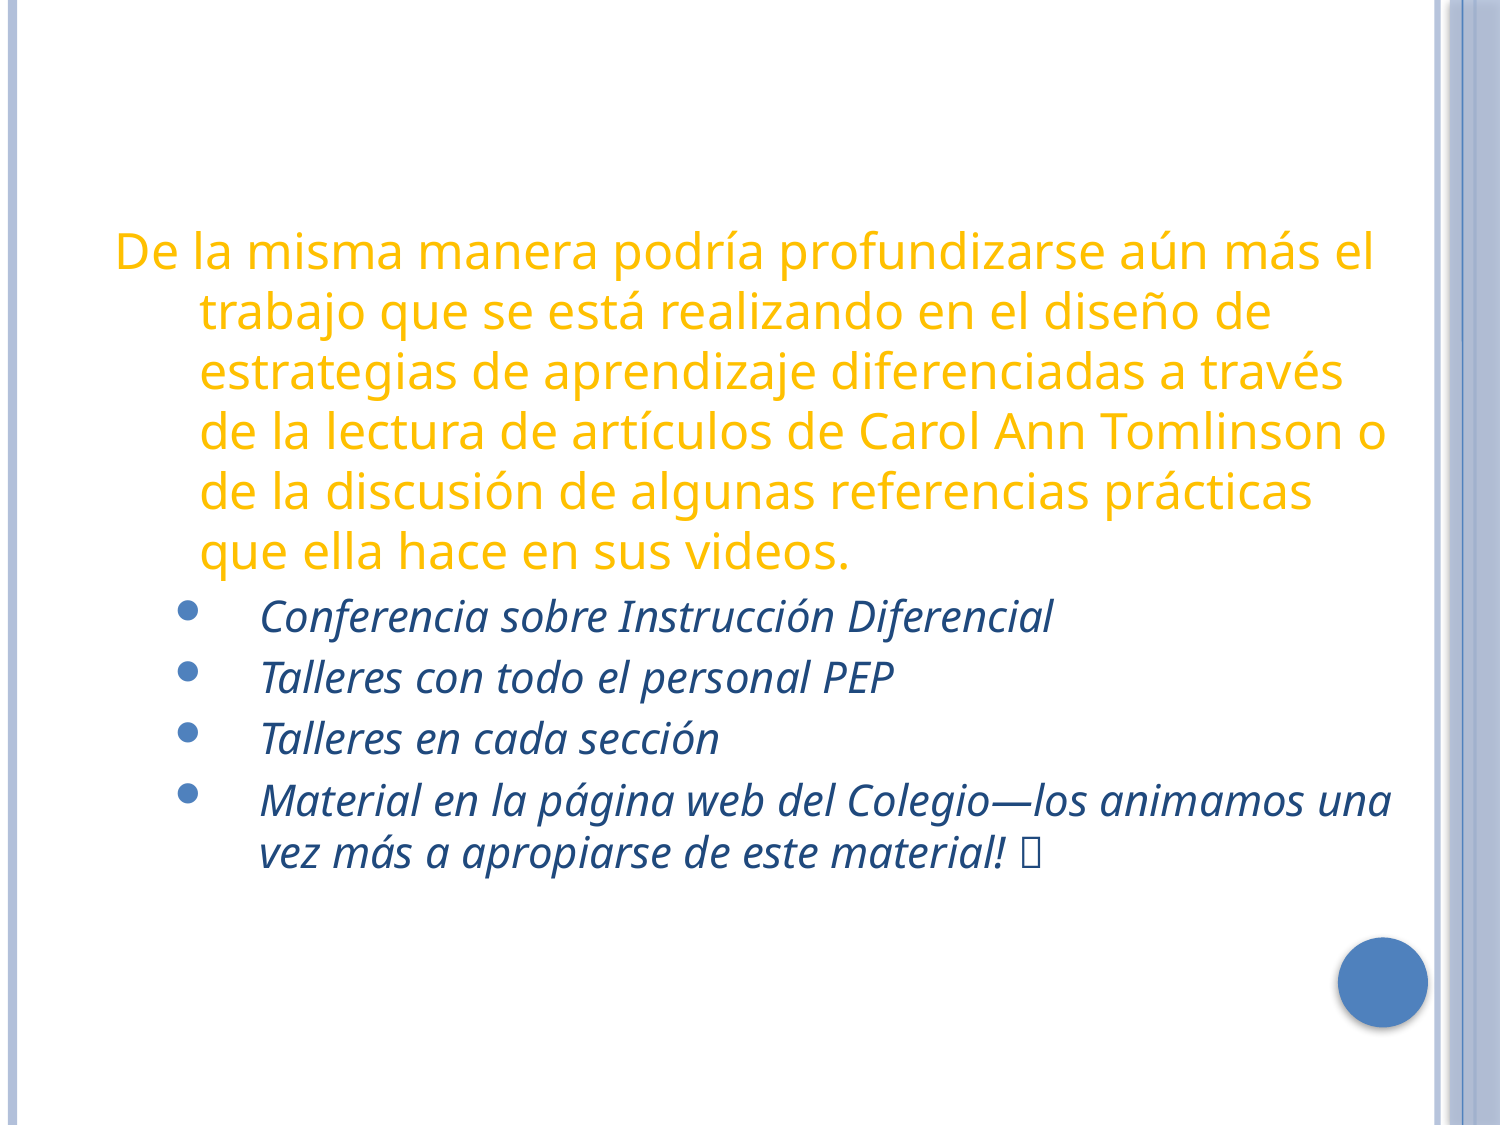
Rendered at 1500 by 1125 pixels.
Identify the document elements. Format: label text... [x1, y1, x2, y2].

list De la misma manera podría profundizarse aún más el trabajo que se está realizando en el diseño de estrategias de aprendizaje diferenciadas a través de la lectura de artículos de Carol Ann Tomlinson o de la discusión de algunas referencias prácticas que ella hace en sus videos. Conferencia sobre Instrucción Diferencial Talleres con todo el personal PEP Talleres en cada sección Material en la página web del Colegio—los animamos una vez más a apropiarse de este material!  [99, 212, 1413, 988]
